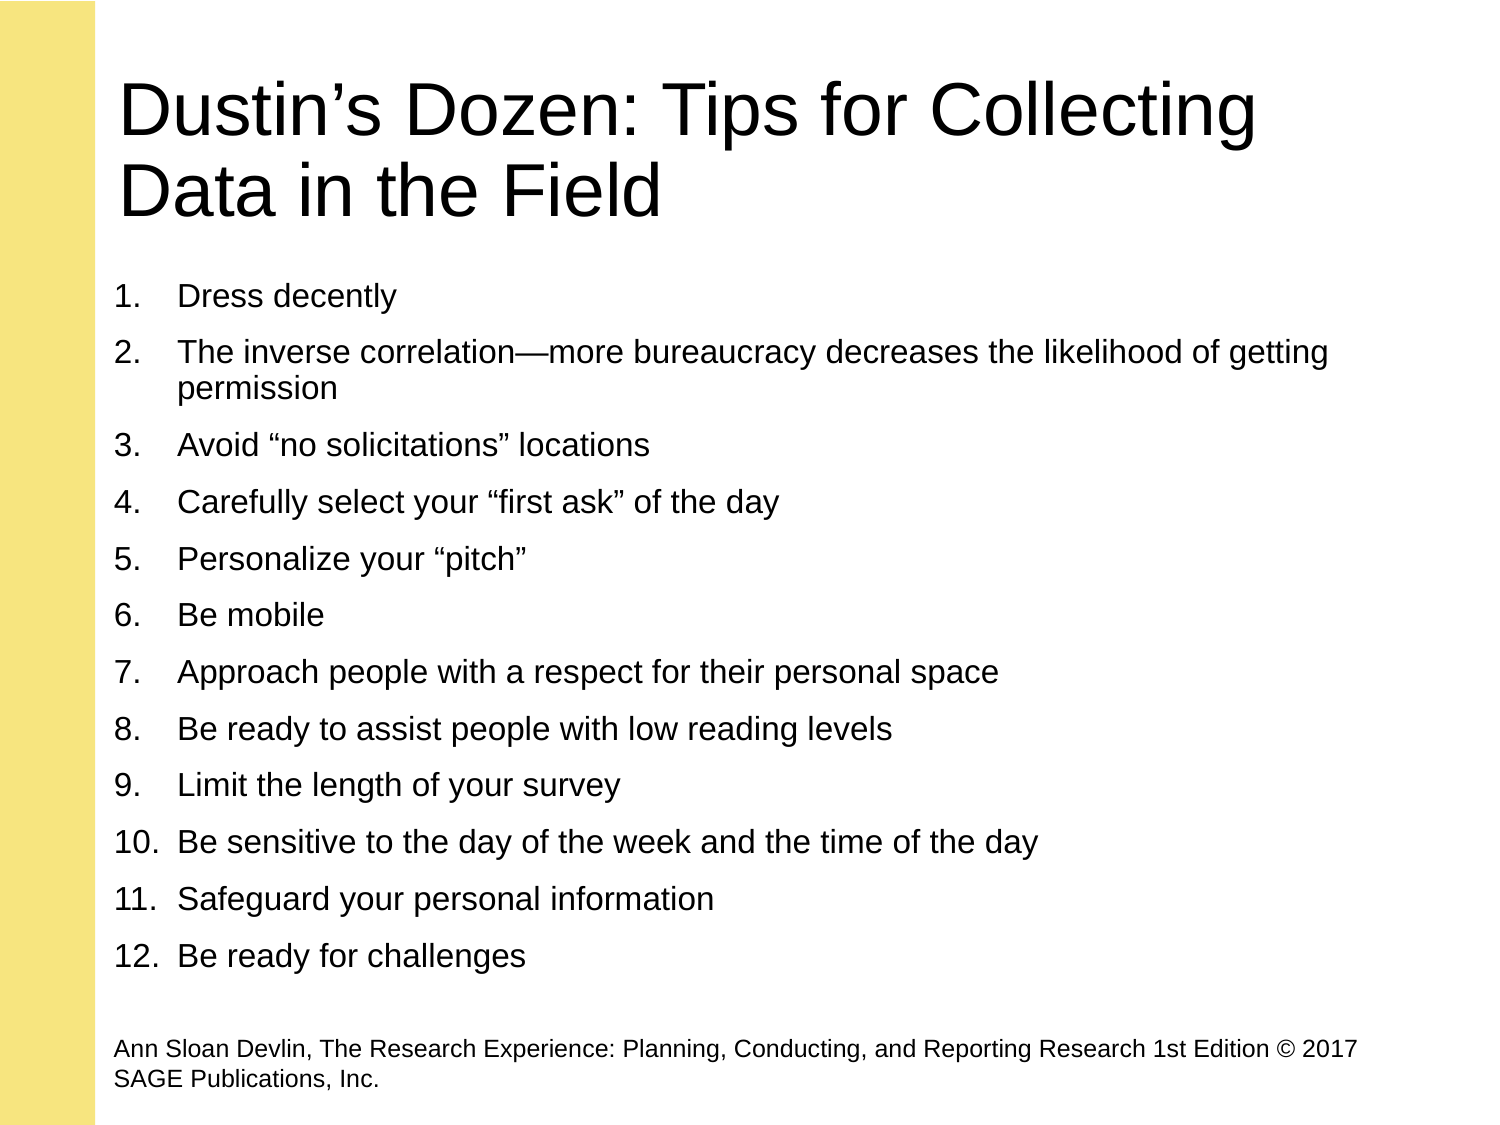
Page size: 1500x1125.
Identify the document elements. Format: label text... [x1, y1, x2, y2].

picture [0, 1, 96, 1125]
title Dustin’s Dozen: Tips for Collecting Data in the Field [103, 59, 1397, 244]
list Dress decently The inverse correlation—more bureaucracy decreases the likelihood of getting permission Avoid “no solicitations” locations Carefully select your “first ask” of the day Personalize your “pitch” Be mobile Approach people with a respect for their personal space Be ready to assist people with low reading levels Limit the length of your survey Be sensitive to the day of the week and the time of the day Safeguard your personal information Be ready for challenges [98, 270, 1365, 998]
